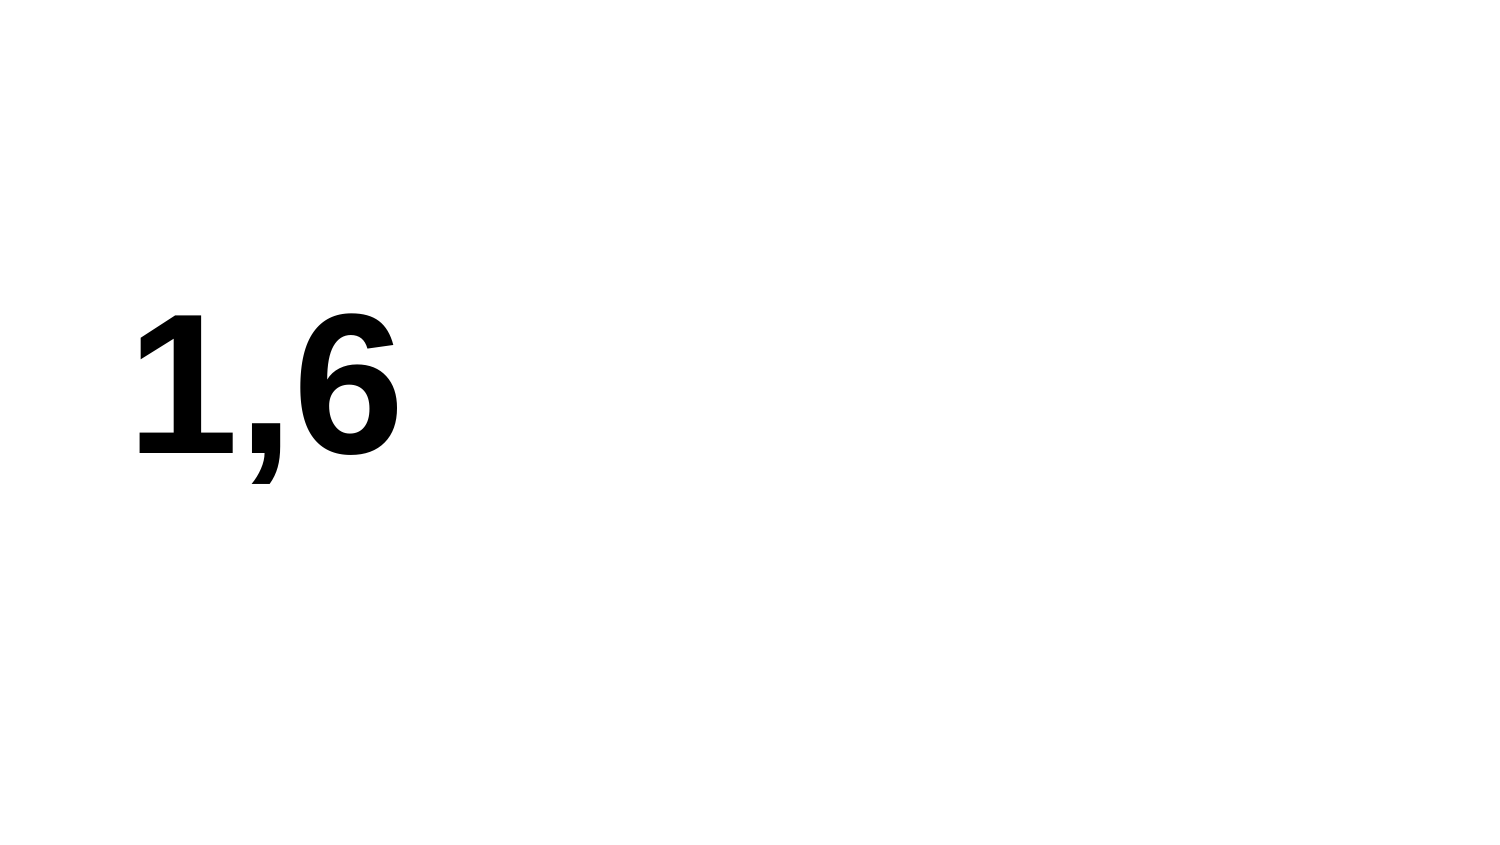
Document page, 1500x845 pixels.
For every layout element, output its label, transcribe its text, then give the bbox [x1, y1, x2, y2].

text_box 1,6 [112, 235, 1388, 509]
